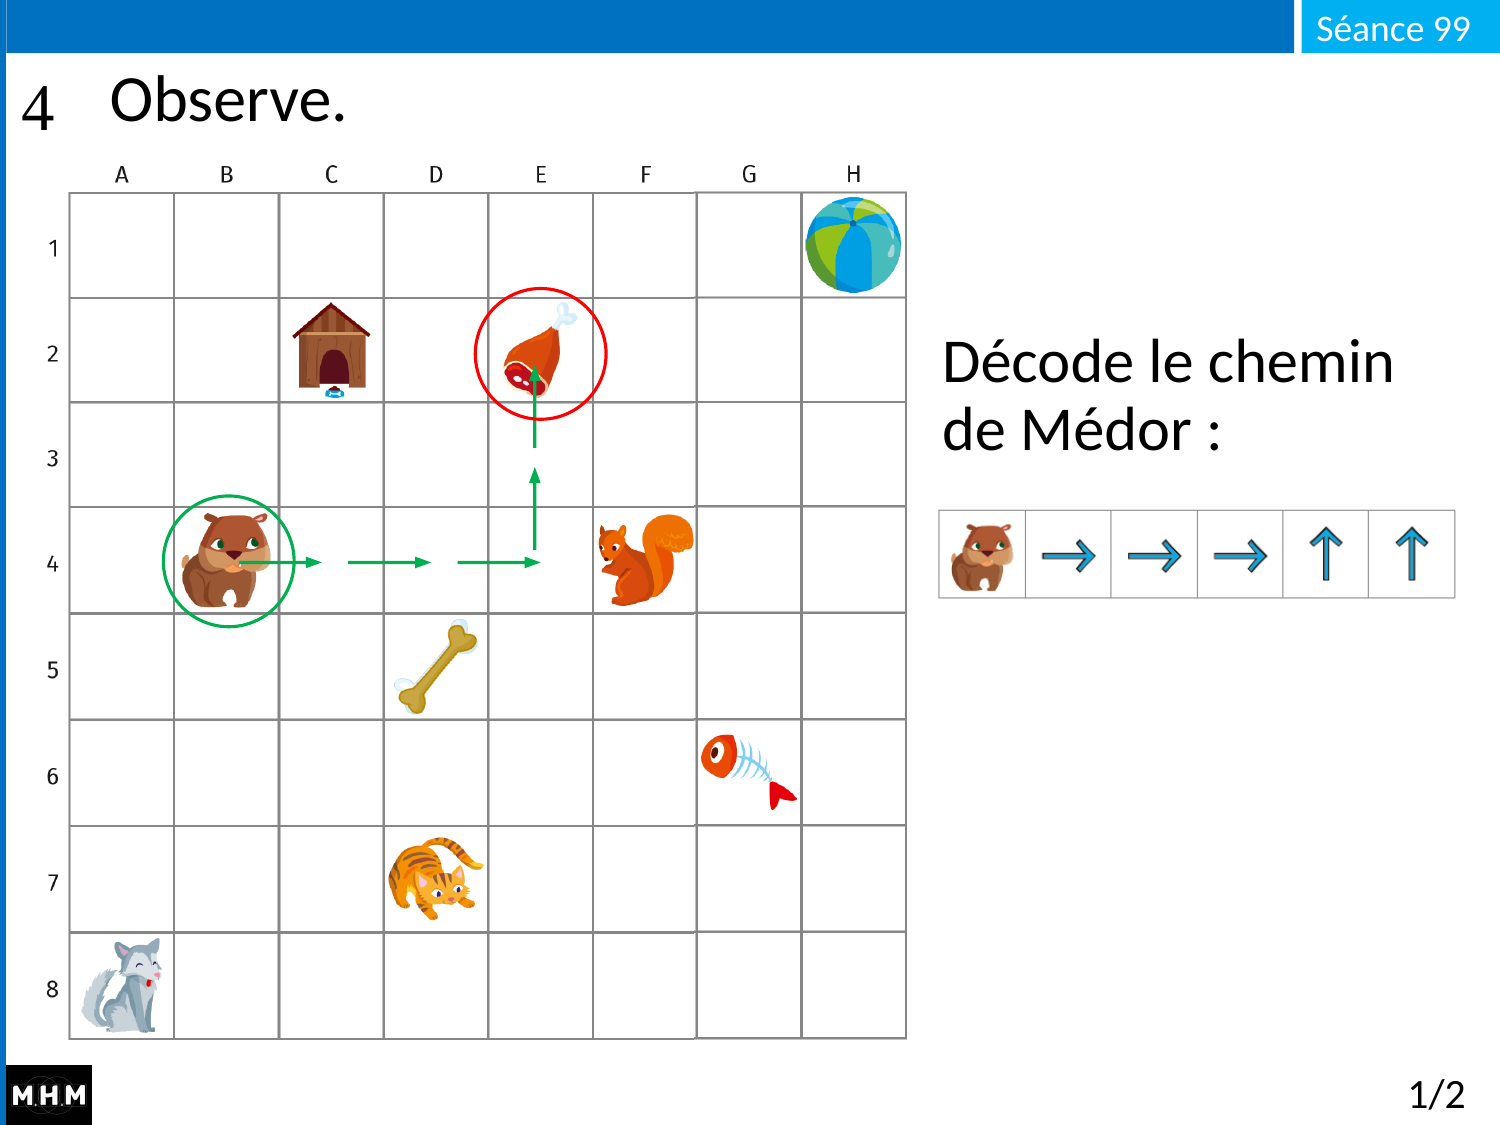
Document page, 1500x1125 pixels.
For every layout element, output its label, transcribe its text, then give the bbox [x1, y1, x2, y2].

picture [387, 643, 487, 694]
list 1/2 [1373, 1064, 1500, 1125]
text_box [42, 154, 911, 1042]
picture [6, 1065, 92, 1125]
text_box Décode le chemin de Médor : [927, 306, 1445, 486]
picture [927, 495, 1471, 608]
title Observe. [94, 57, 1389, 144]
